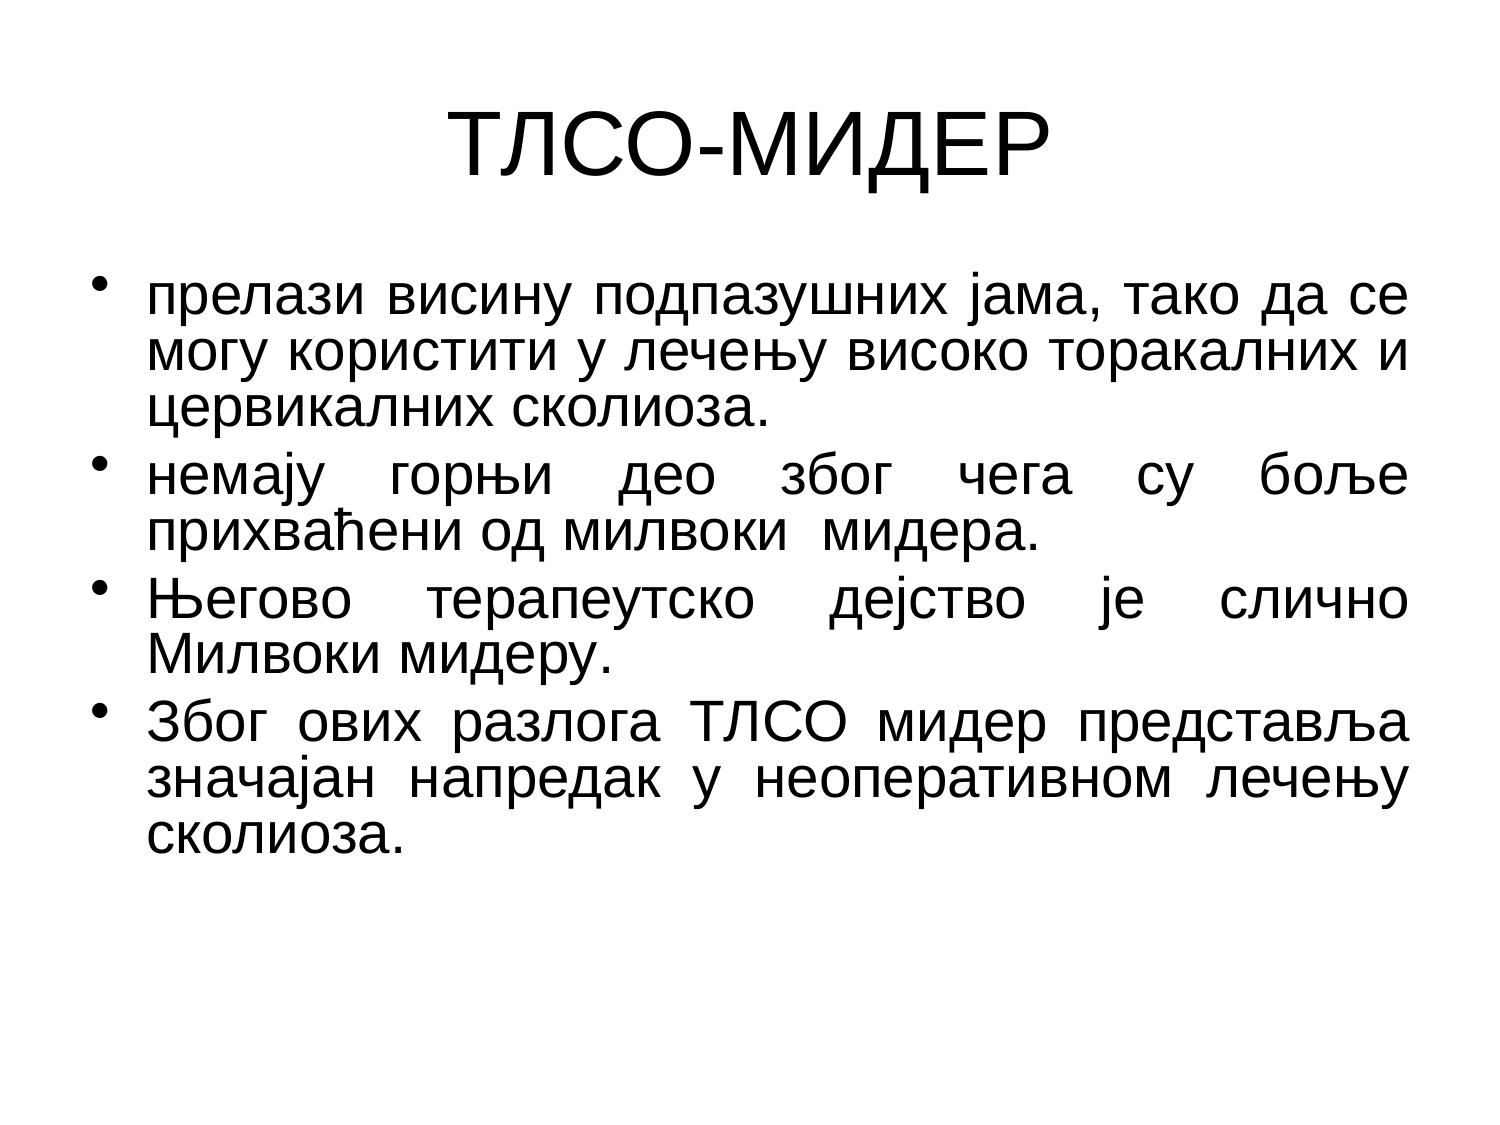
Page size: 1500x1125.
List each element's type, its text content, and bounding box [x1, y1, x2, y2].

list прелази висину подпазушних јама, тако да се могу користити у лечењу високо торакалних и цервикалних сколиоза. немају горњи део због чега су боље прихваћени од милвоки мидера. Његово терапеутско дејство је слично Милвоки мидеру. Због ових разлога ТЛСО мидер представља значајан напредак у неоперативном лечењу сколиоза. [75, 262, 1425, 950]
title ТЛСО-МИДЕР [75, 45, 1425, 233]
